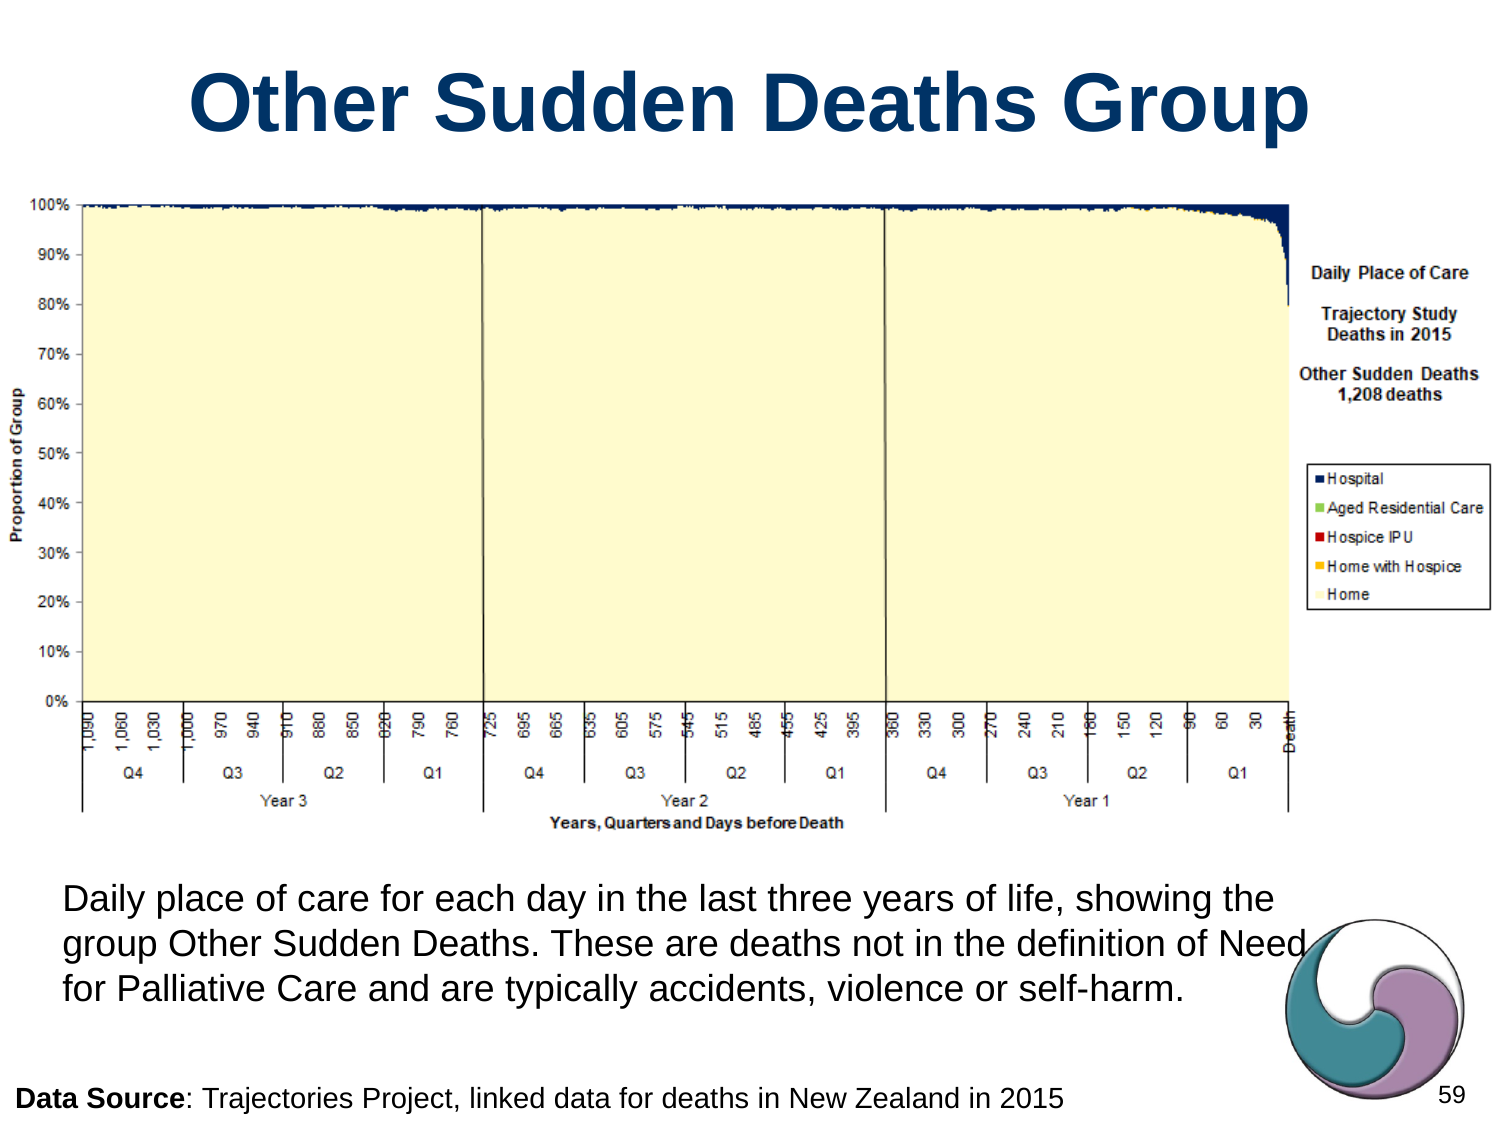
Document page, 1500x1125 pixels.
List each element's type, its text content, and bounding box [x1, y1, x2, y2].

picture [1281, 916, 1468, 1101]
picture [1455, 1087, 1462, 1095]
list Data Source: Trajectories Project, linked data for deaths in New Zealand in 2015 [0, 1071, 1188, 1123]
picture [0, 184, 1500, 836]
title Other Sudden Deaths Group [0, 12, 1500, 183]
list Daily place of care for each day in the last three years of life, showing the group Other Sudden Deaths. These are deaths not in the definition of Need for Palliative Care and are typically accidents, violence or self-harm. [47, 866, 1330, 918]
